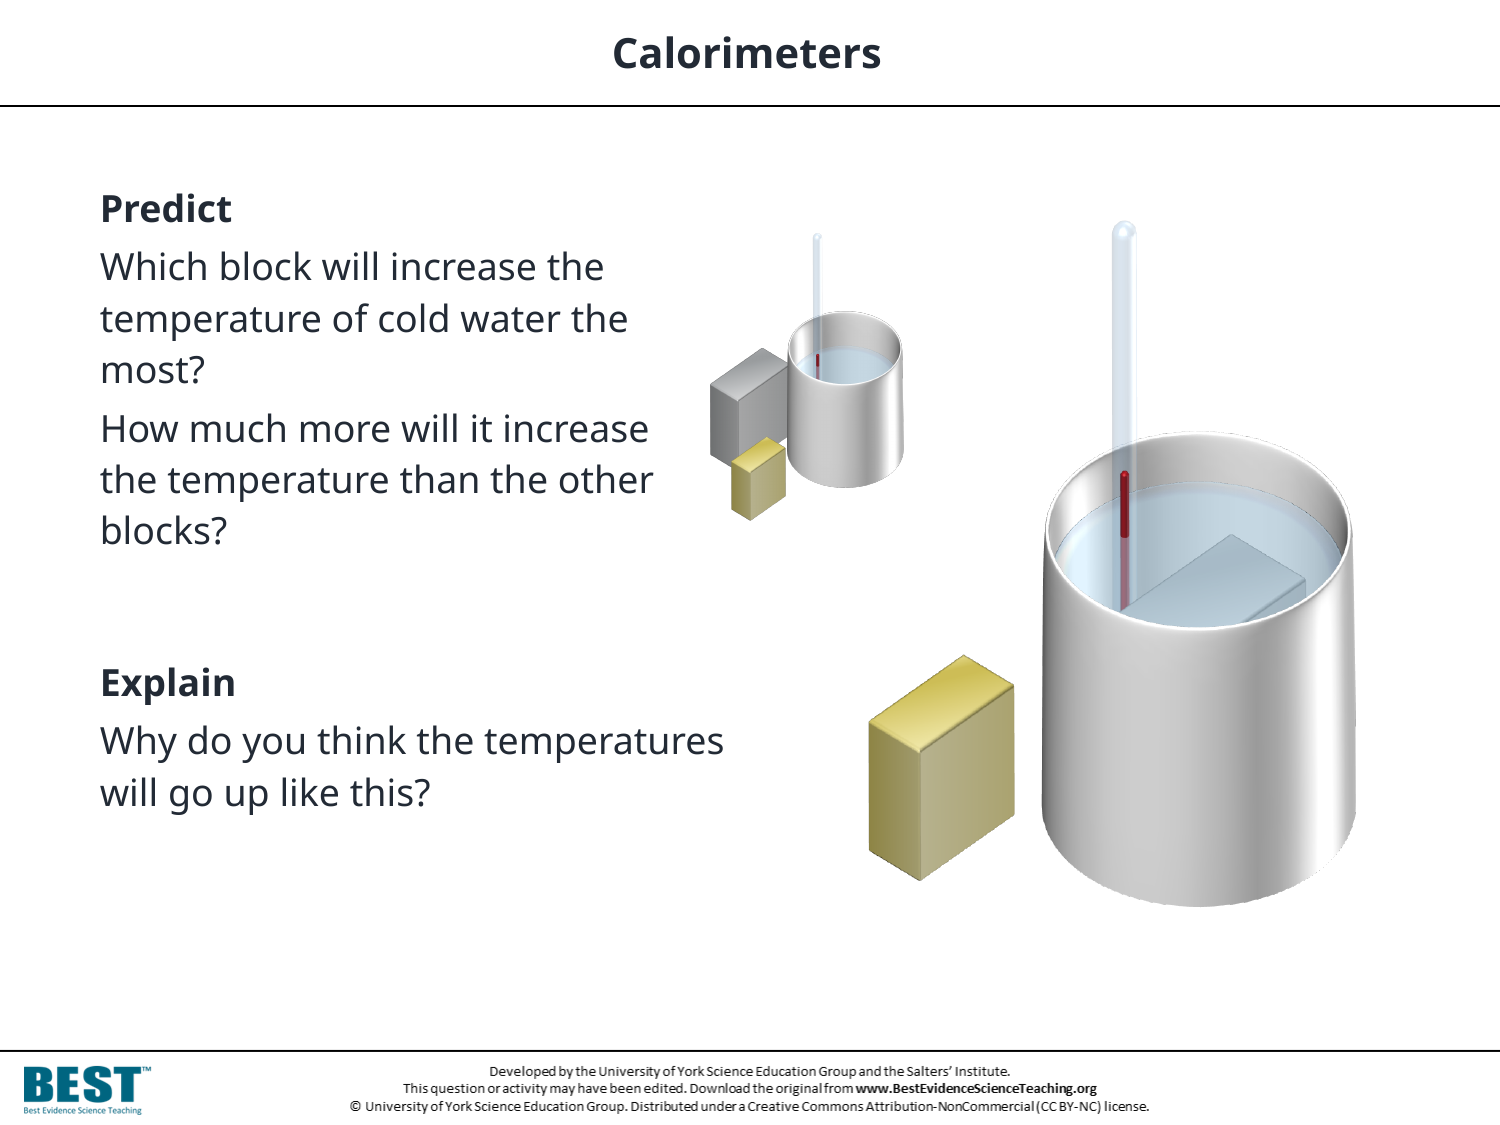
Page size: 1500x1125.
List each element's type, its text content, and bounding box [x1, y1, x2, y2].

picture [0, 105, 1500, 1125]
text_box Calorimeters [23, 4, 1471, 99]
